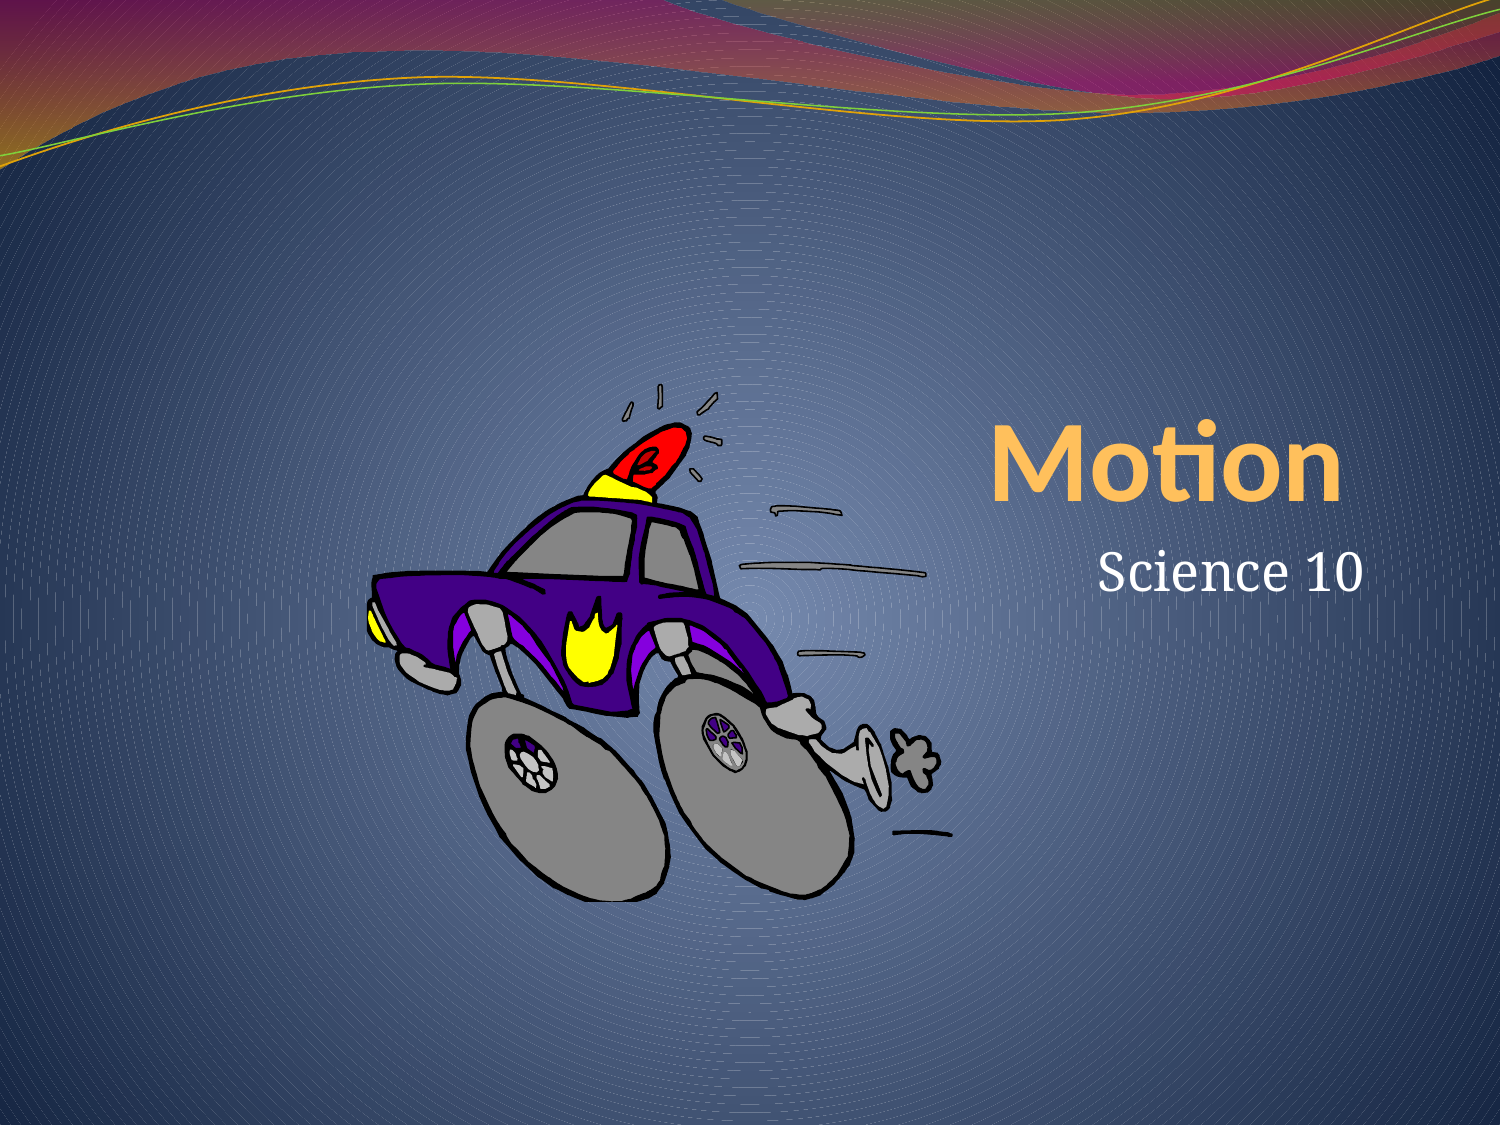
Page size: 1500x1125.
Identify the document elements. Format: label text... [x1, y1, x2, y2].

picture [366, 374, 963, 902]
title Motion [87, 224, 1376, 525]
subtitle Science 10 [969, 529, 1376, 818]
subtitle Science 10 [87, 529, 359, 818]
